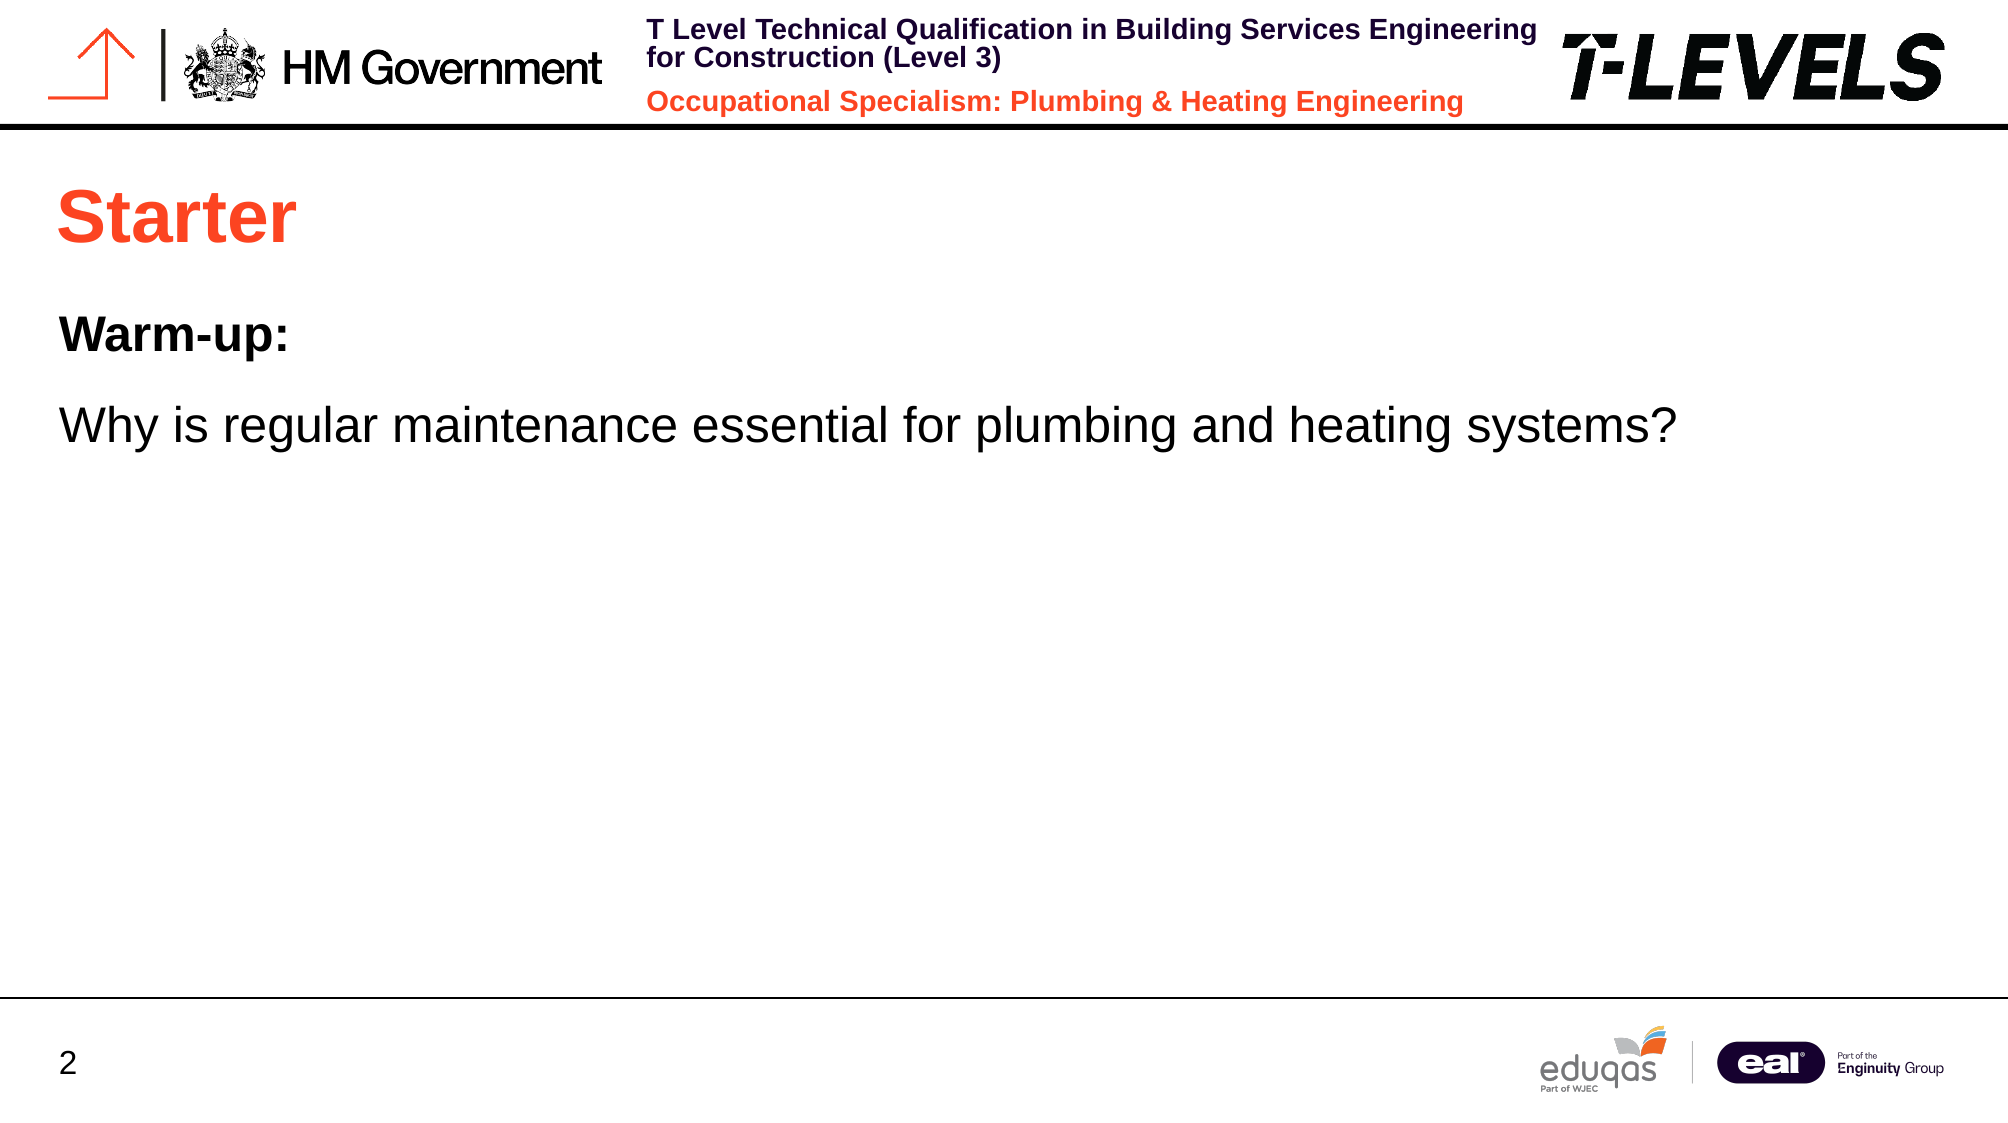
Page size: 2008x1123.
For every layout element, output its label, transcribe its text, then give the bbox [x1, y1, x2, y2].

picture [161, 28, 602, 102]
title Starter [41, 111, 1949, 314]
list Warm-up: Why is regular maintenance essential for plumbing and heating systems? [59, 295, 1949, 975]
picture [1543, 25, 1964, 108]
picture [1535, 1021, 1949, 1097]
picture [43, 27, 141, 100]
